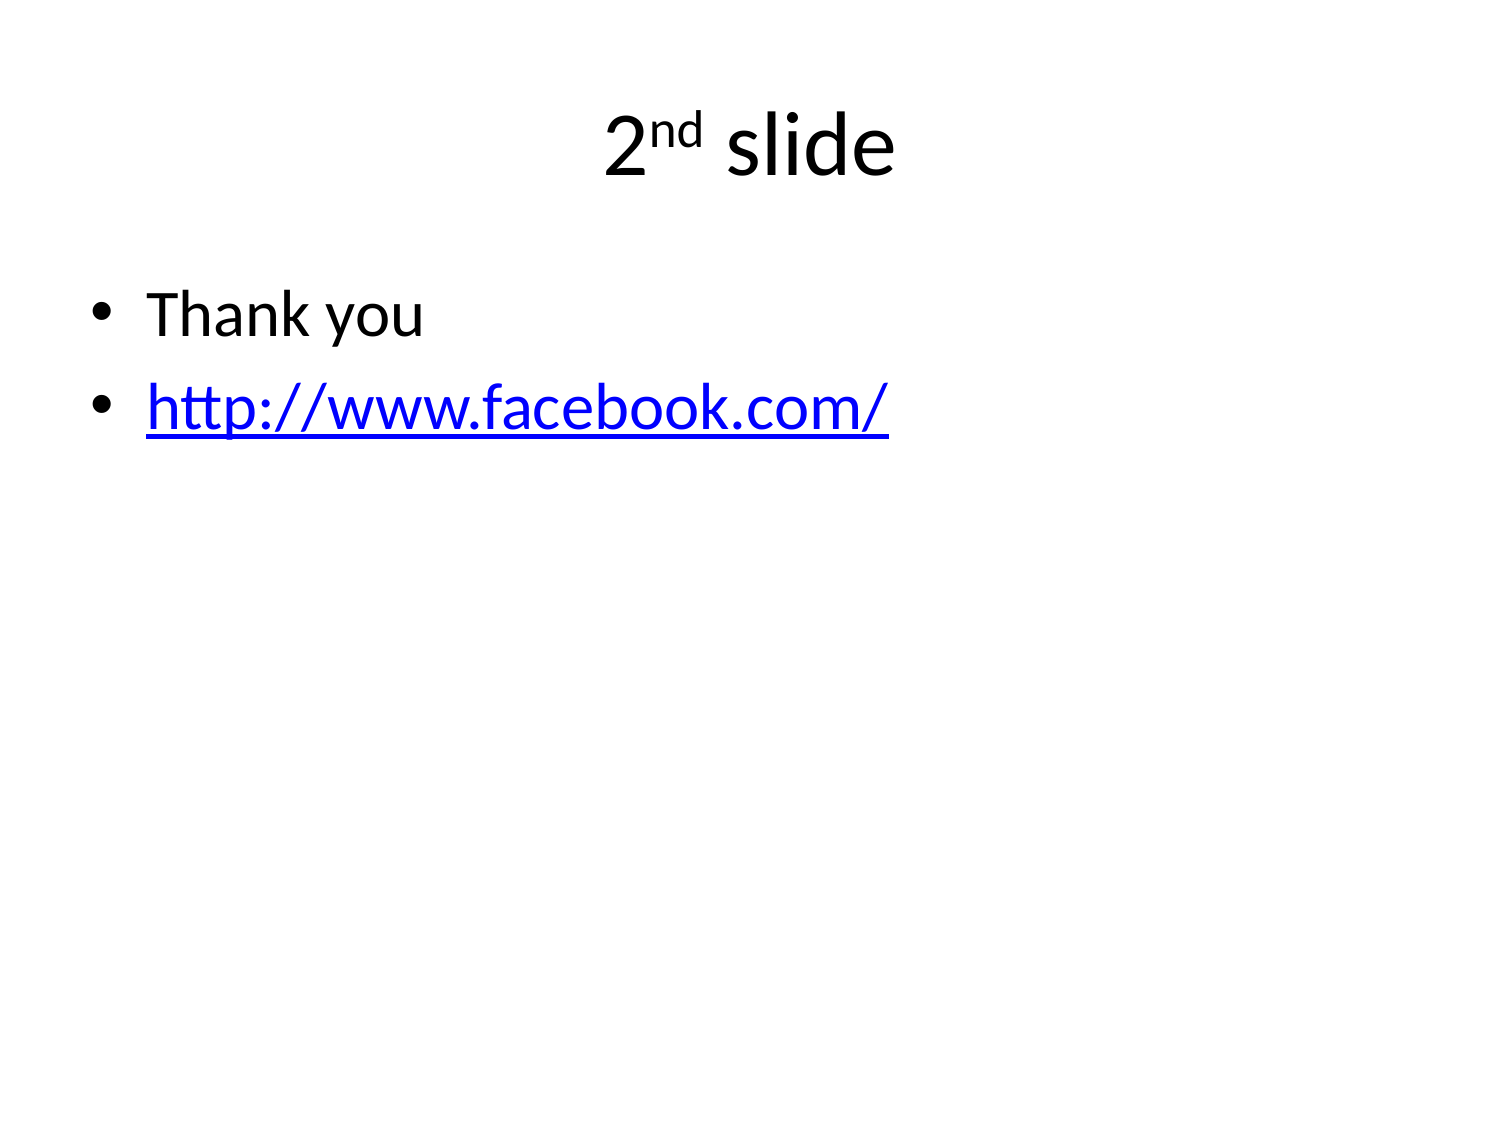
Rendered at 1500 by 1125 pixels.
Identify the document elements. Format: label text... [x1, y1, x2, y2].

list Thank you http://www.facebook.com/ [75, 262, 1425, 1005]
title 2nd slide [75, 45, 1425, 233]
